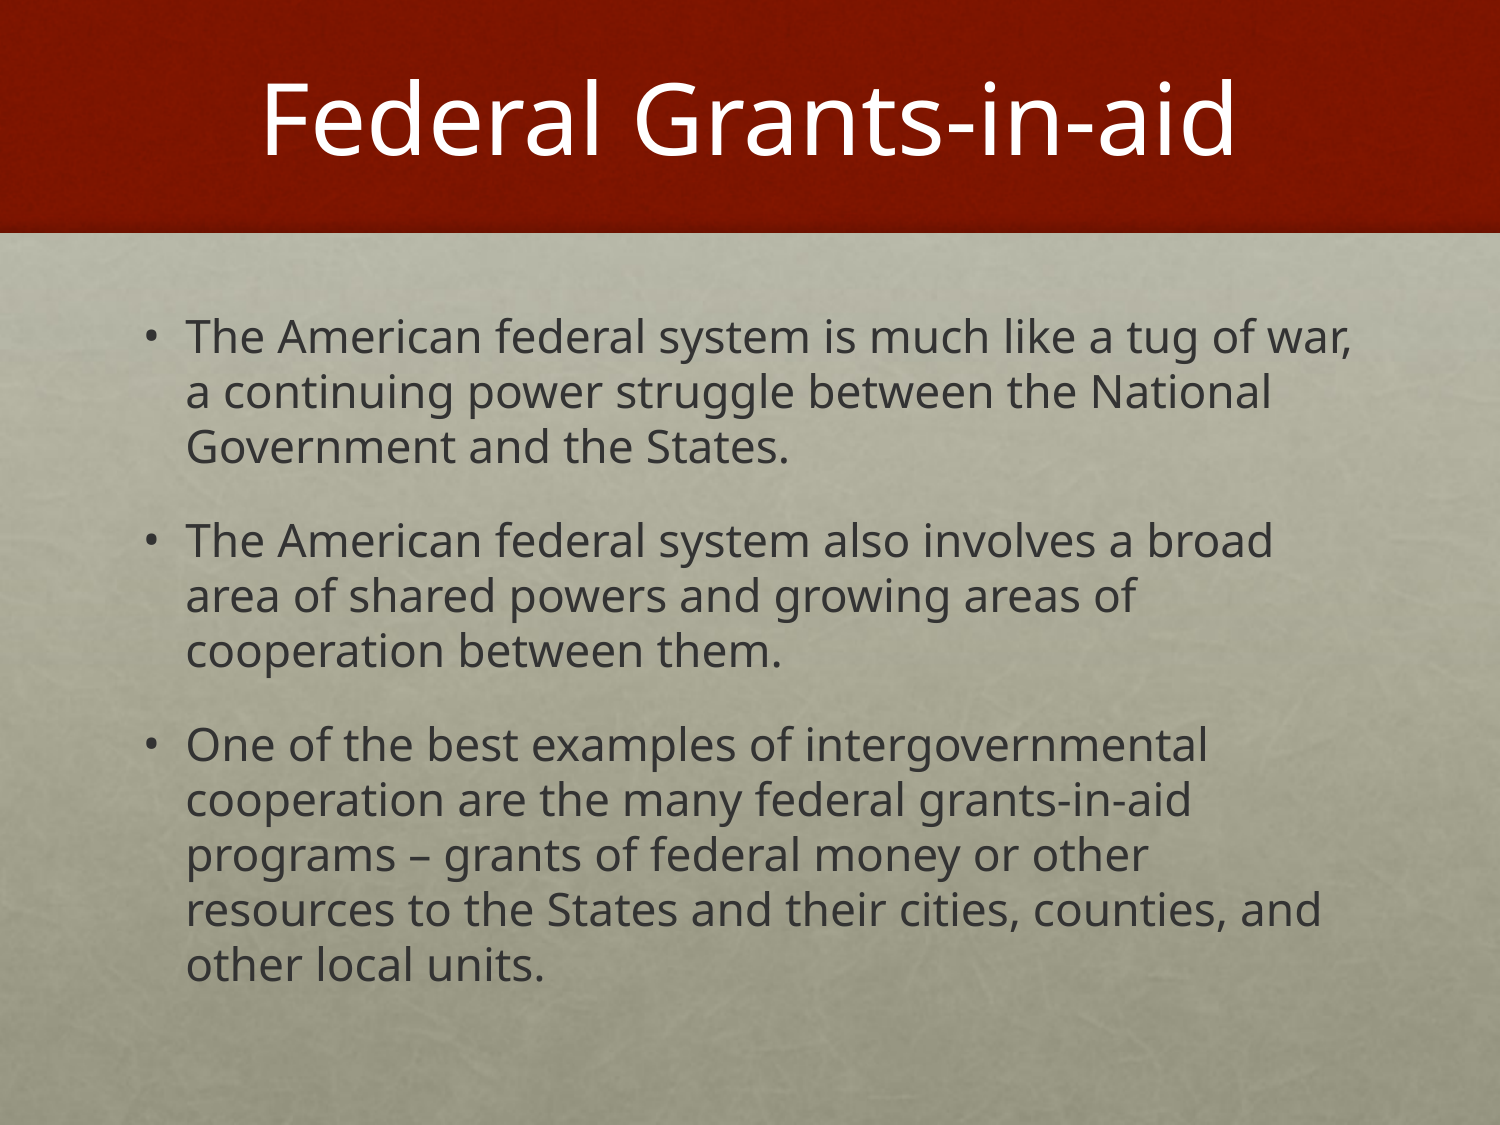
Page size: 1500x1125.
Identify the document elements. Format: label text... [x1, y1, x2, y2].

title Federal Grants-in-aid [127, 10, 1372, 221]
picture [0, 214, 1500, 1125]
list The American federal system is much like a tug of war, a continuing power struggle between the National Government and the States. The American federal system also involves a broad area of shared powers and growing areas of cooperation between them. One of the best examples of intergovernmental cooperation are the many federal grants-in-aid programs – grants of federal money or other resources to the States and their cities, counties, and other local units. [127, 299, 1372, 1005]
